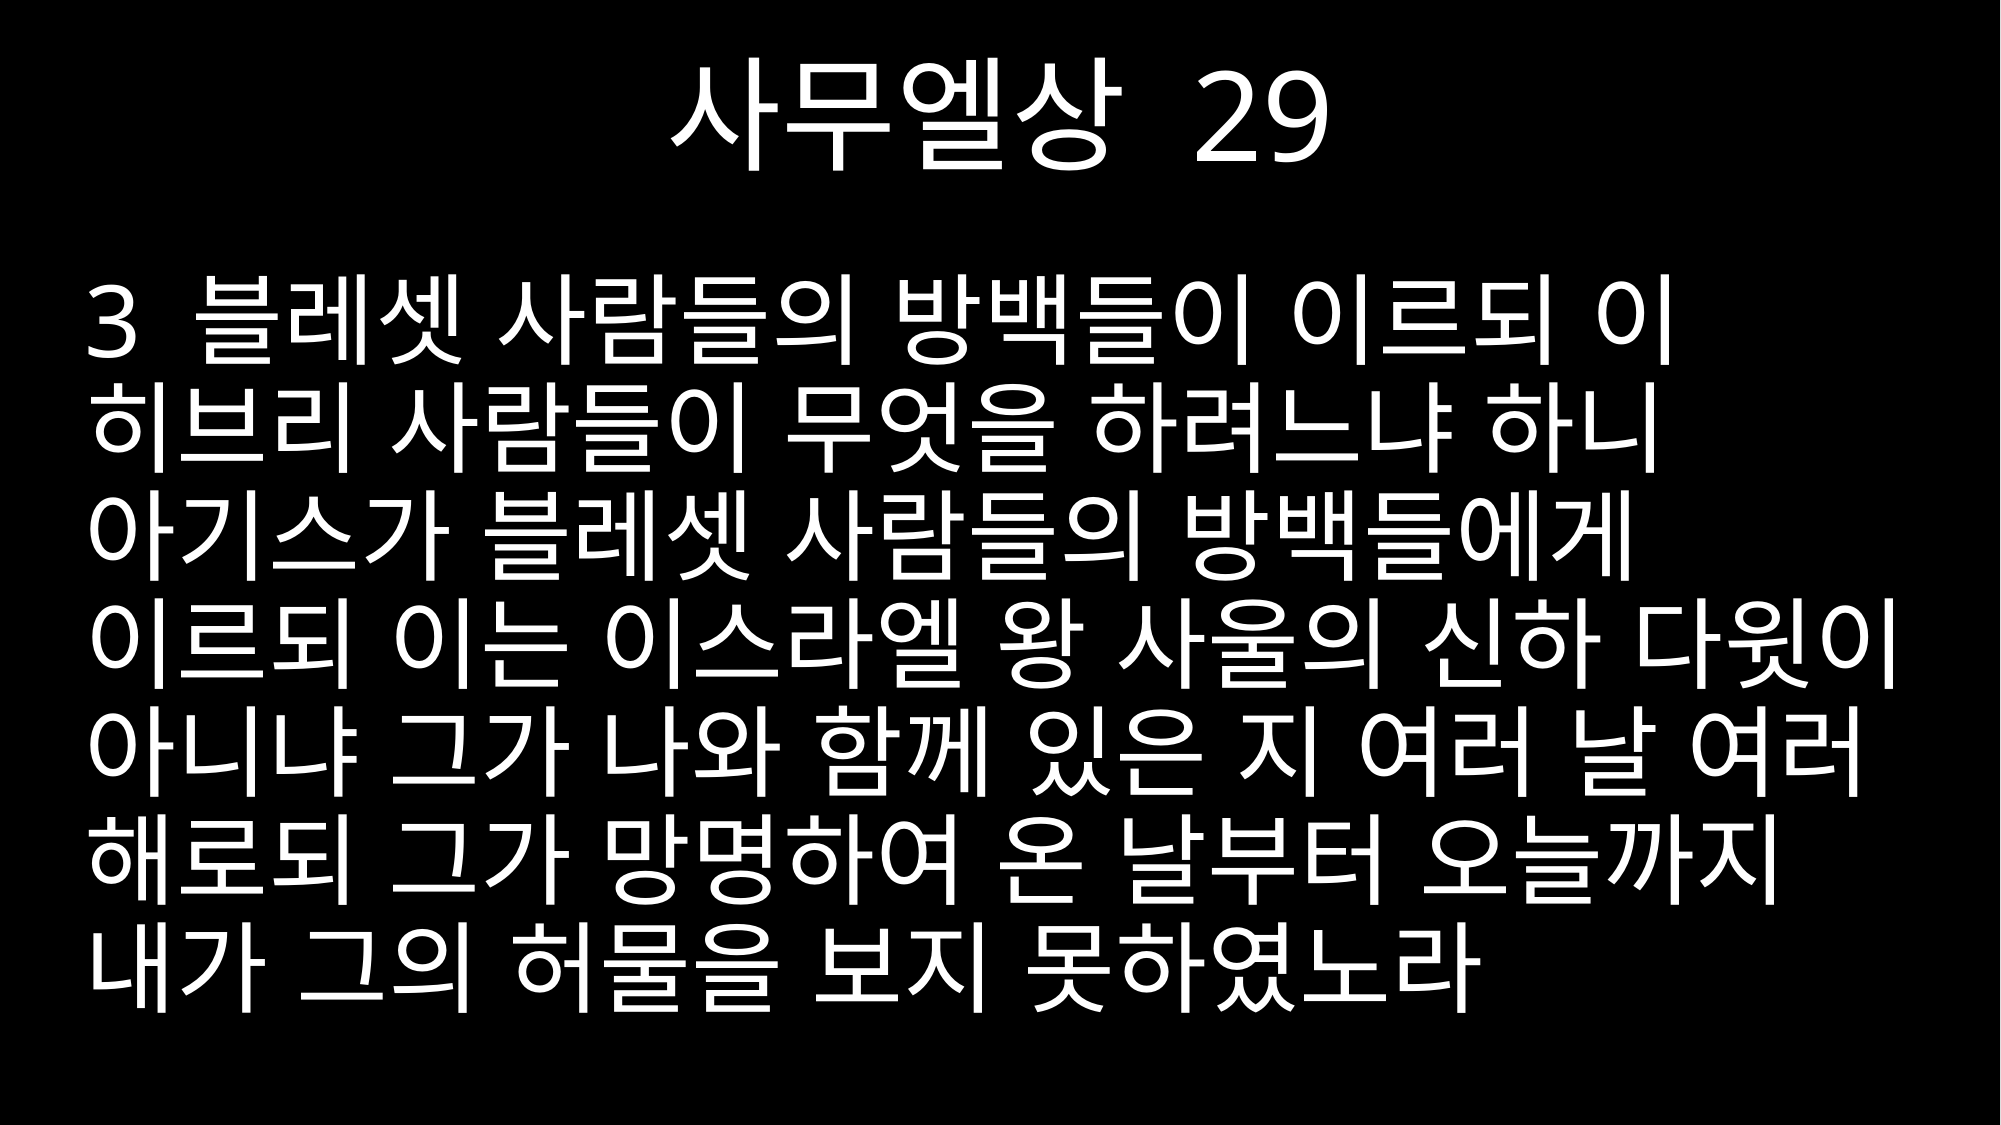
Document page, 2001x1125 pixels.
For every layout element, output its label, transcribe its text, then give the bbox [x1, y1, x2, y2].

list 3 블레셋 사람들의 방백들이 이르되 이 히브리 사람들이 무엇을 하려느냐 하니 아기스가 블레셋 사람들의 방백들에게 이르되 이는 이스라엘 왕 사울의 신하 다윗이 아니냐 그가 나와 함께 있은 지 여러 날 여러 해로되 그가 망명하여 온 날부터 오늘까지 내가 그의 허물을 보지 못하였노라 [69, 263, 1953, 423]
footer 사무엘상 29 [0, 32, 2000, 192]
picture [0, 0, 2001, 1125]
